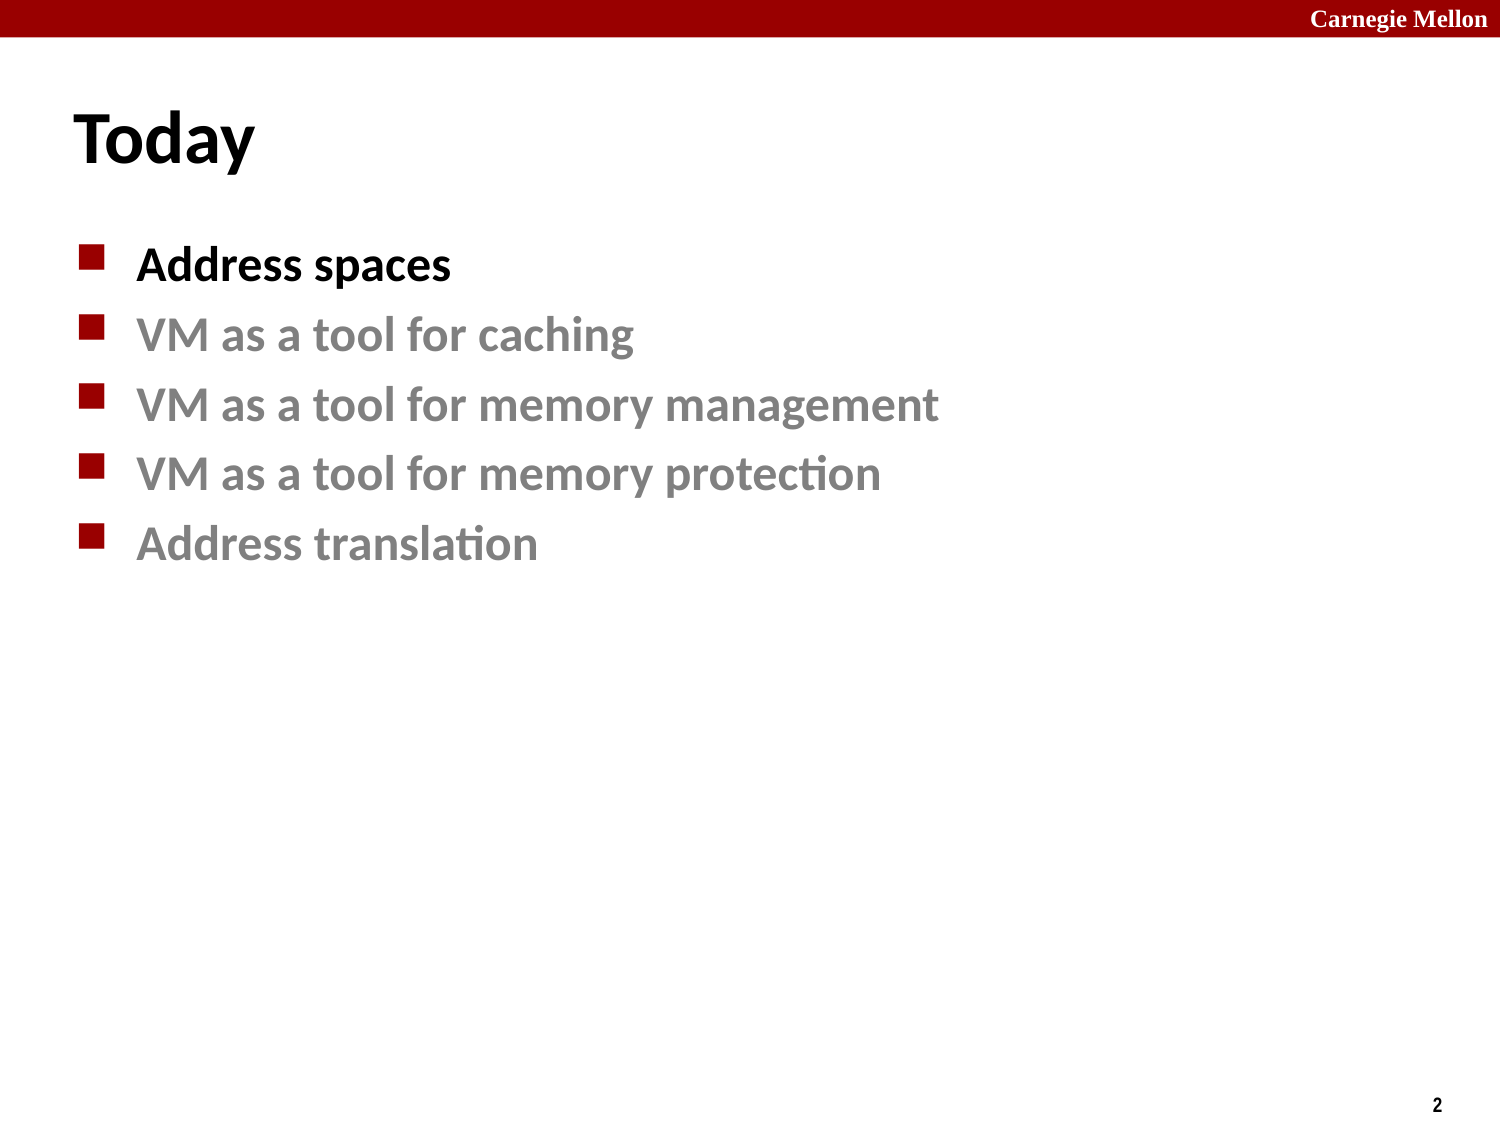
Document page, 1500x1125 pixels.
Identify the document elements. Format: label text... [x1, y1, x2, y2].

title Today [58, 71, 1305, 197]
list Address spaces VM as a tool for caching VM as a tool for memory management VM as a tool for memory protection Address translation [64, 223, 1361, 1040]
